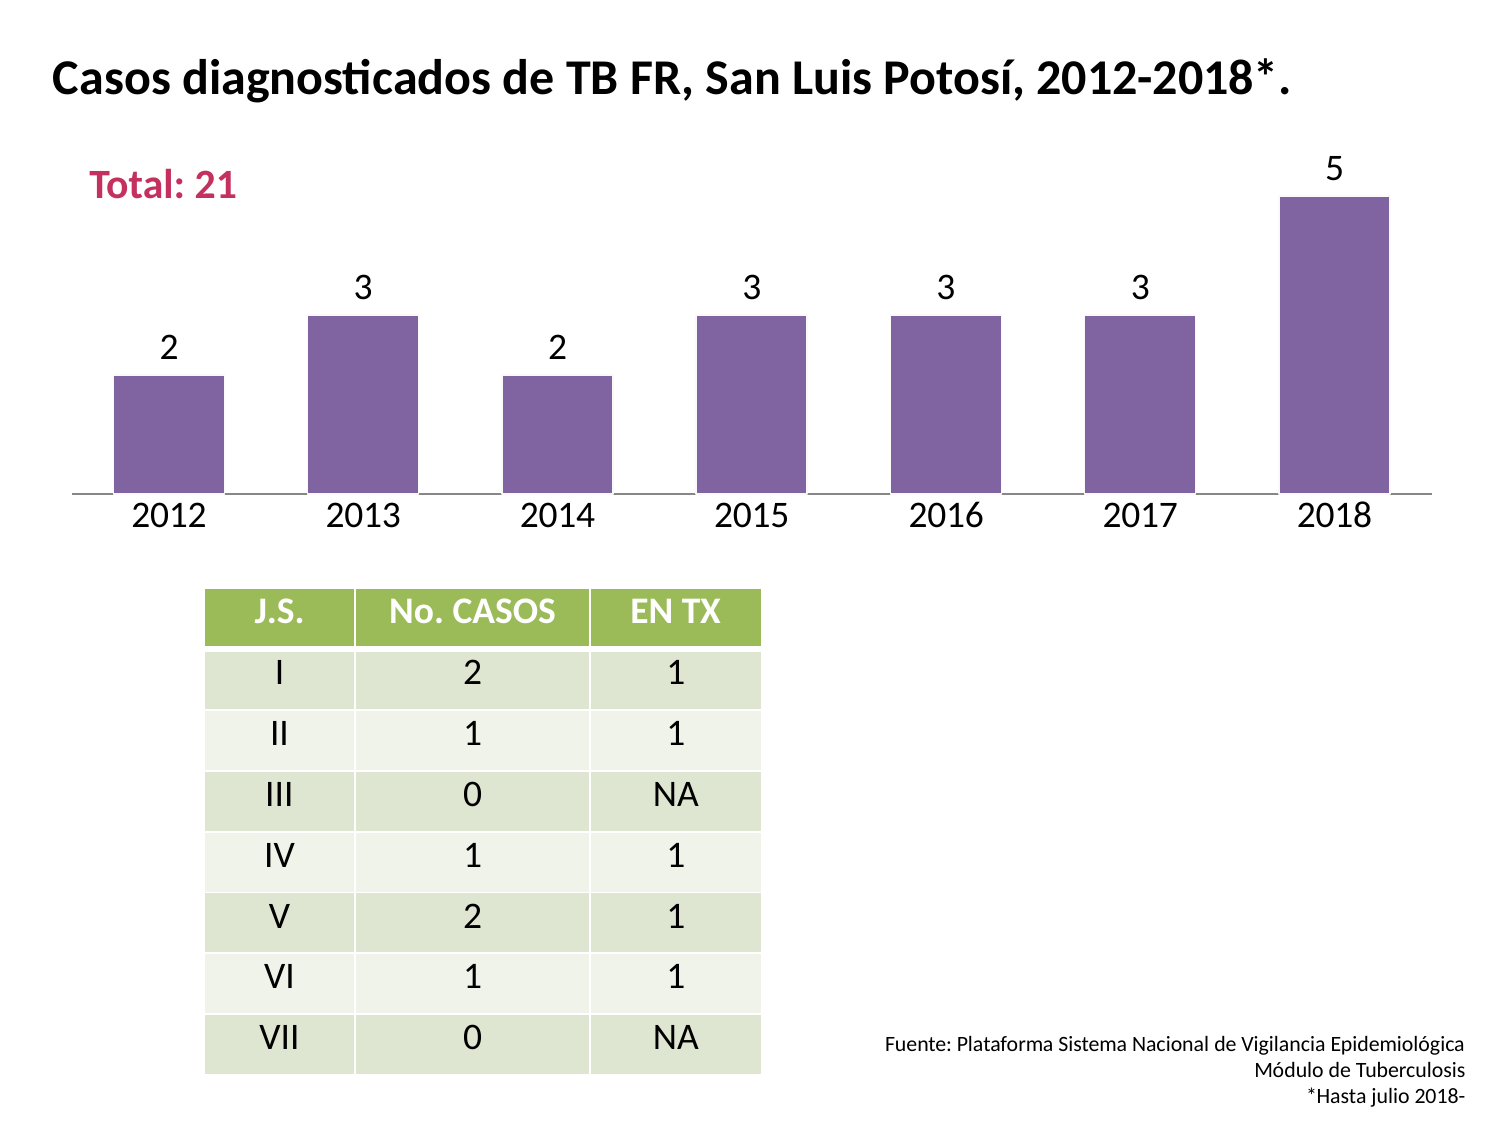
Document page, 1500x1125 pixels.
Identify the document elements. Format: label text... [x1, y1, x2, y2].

text_box Fuente: Plataforma Sistema Nacional de Vigilancia Epidemiológica Módulo de Tuberculosis *Hasta julio 2018- [322, 1021, 1481, 1116]
table_cell 1 [591, 833, 761, 892]
table_cell III [205, 772, 354, 831]
table_header No. CASOS [356, 589, 589, 646]
chart [52, 113, 1459, 578]
table_cell 1 [356, 711, 589, 770]
table_cell 1 [356, 833, 589, 892]
table_cell V [205, 893, 354, 952]
table_cell II [205, 711, 354, 770]
table_cell I [205, 652, 354, 709]
table_cell 0 [356, 1015, 589, 1074]
table_cell VI [205, 954, 354, 1013]
table_cell 2 [356, 652, 589, 709]
table_header EN TX [591, 589, 761, 646]
table_cell NA [591, 772, 761, 831]
table_cell 2 [356, 893, 589, 952]
table_cell 1 [591, 954, 761, 1013]
table_cell 1 [591, 652, 761, 709]
title Casos diagnosticados de TB FR, San Luis Potosí, 2012-2018*. [37, 0, 1388, 149]
table_cell IV [205, 833, 354, 892]
table_cell VII [205, 1015, 354, 1074]
table_cell 1 [591, 711, 761, 770]
table_cell 1 [591, 893, 761, 952]
table_cell 0 [356, 772, 589, 831]
table_cell NA [591, 1015, 761, 1074]
table_header J.S. [205, 589, 354, 646]
table_cell 1 [356, 954, 589, 1013]
